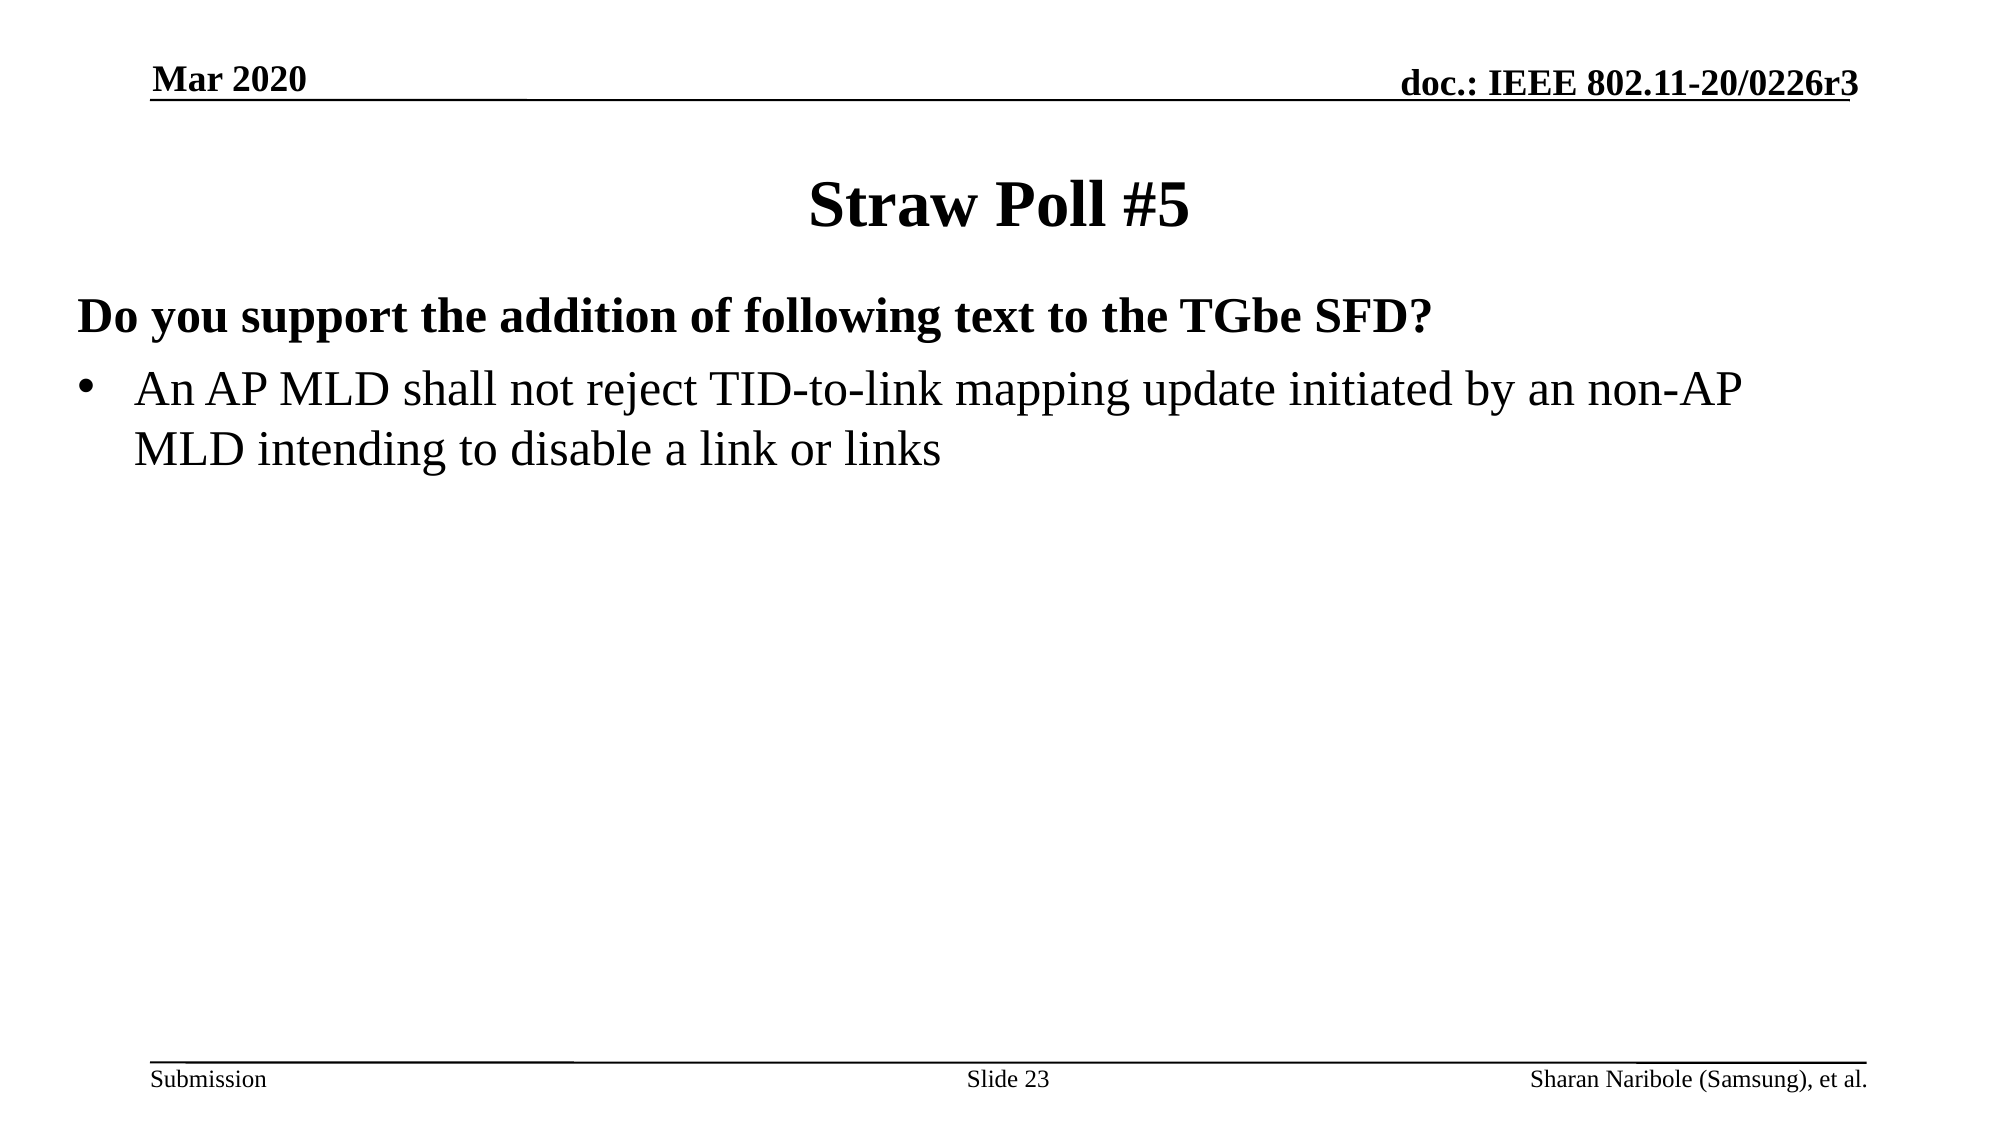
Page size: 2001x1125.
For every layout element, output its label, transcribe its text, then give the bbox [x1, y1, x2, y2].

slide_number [152, 54, 563, 100]
footer Sharan Naribole (Samsung), et al. [1171, 1061, 1869, 1093]
title Straw Poll #5 [149, 112, 1850, 274]
slide_number Slide 23 [950, 1061, 1067, 1123]
list Do you support the addition of following text to the TGbe SFD? An AP MLD shall not reject TID-to-link mapping update initiated by an non-AP MLD intending to disable a link or links [62, 274, 1875, 950]
